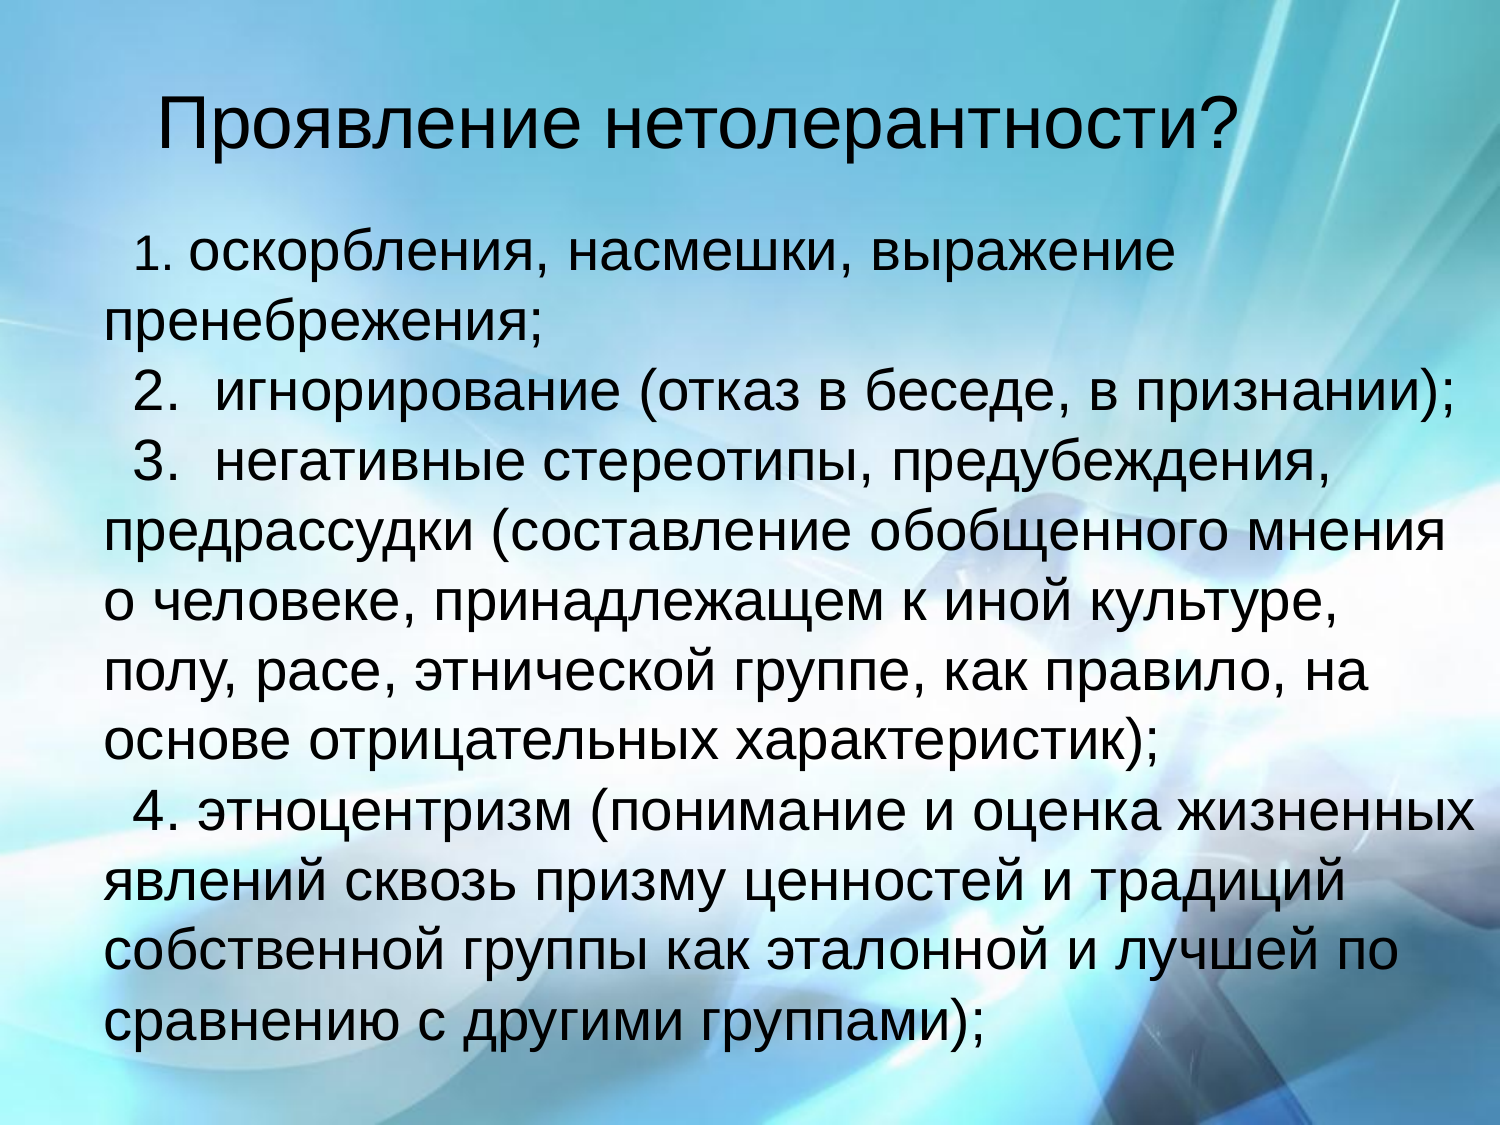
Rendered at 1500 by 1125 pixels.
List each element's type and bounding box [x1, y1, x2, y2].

list [0, 0, 1500, 1125]
